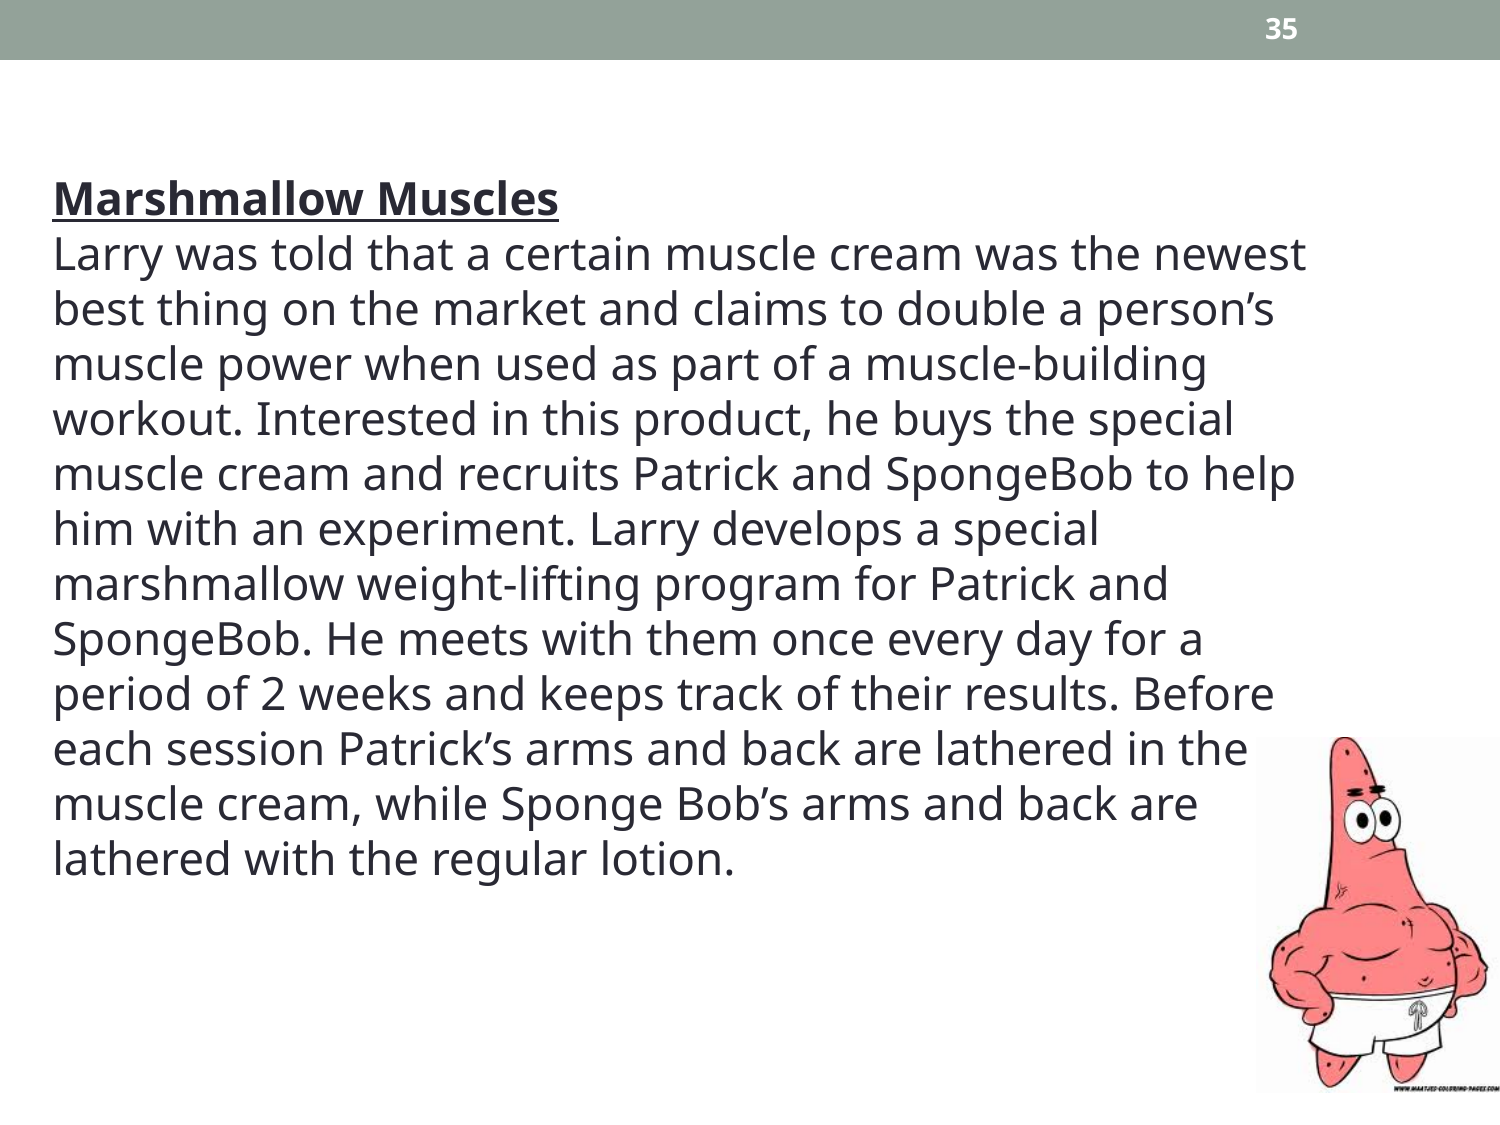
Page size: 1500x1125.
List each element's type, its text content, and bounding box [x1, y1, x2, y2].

slide_number 35 [1250, 3, 1425, 57]
text_box Marshmallow Muscles Larry was told that a certain muscle cream was the newest best thing on the market and claims to double a person’s muscle power when used as part of a muscle-building workout. Interested in this product, he buys the special muscle cream and recruits Patrick and SpongeBob to help him with an experiment. Larry develops a special marshmallow weight-lifting program for Patrick and SpongeBob. He meets with them once every day for a period of 2 weeks and keeps track of their results. Before each session Patrick’s arms and back are lathered in the muscle cream, while Sponge Bob’s arms and back are lathered with the regular lotion. [37, 162, 1363, 892]
picture [1255, 737, 1500, 1093]
